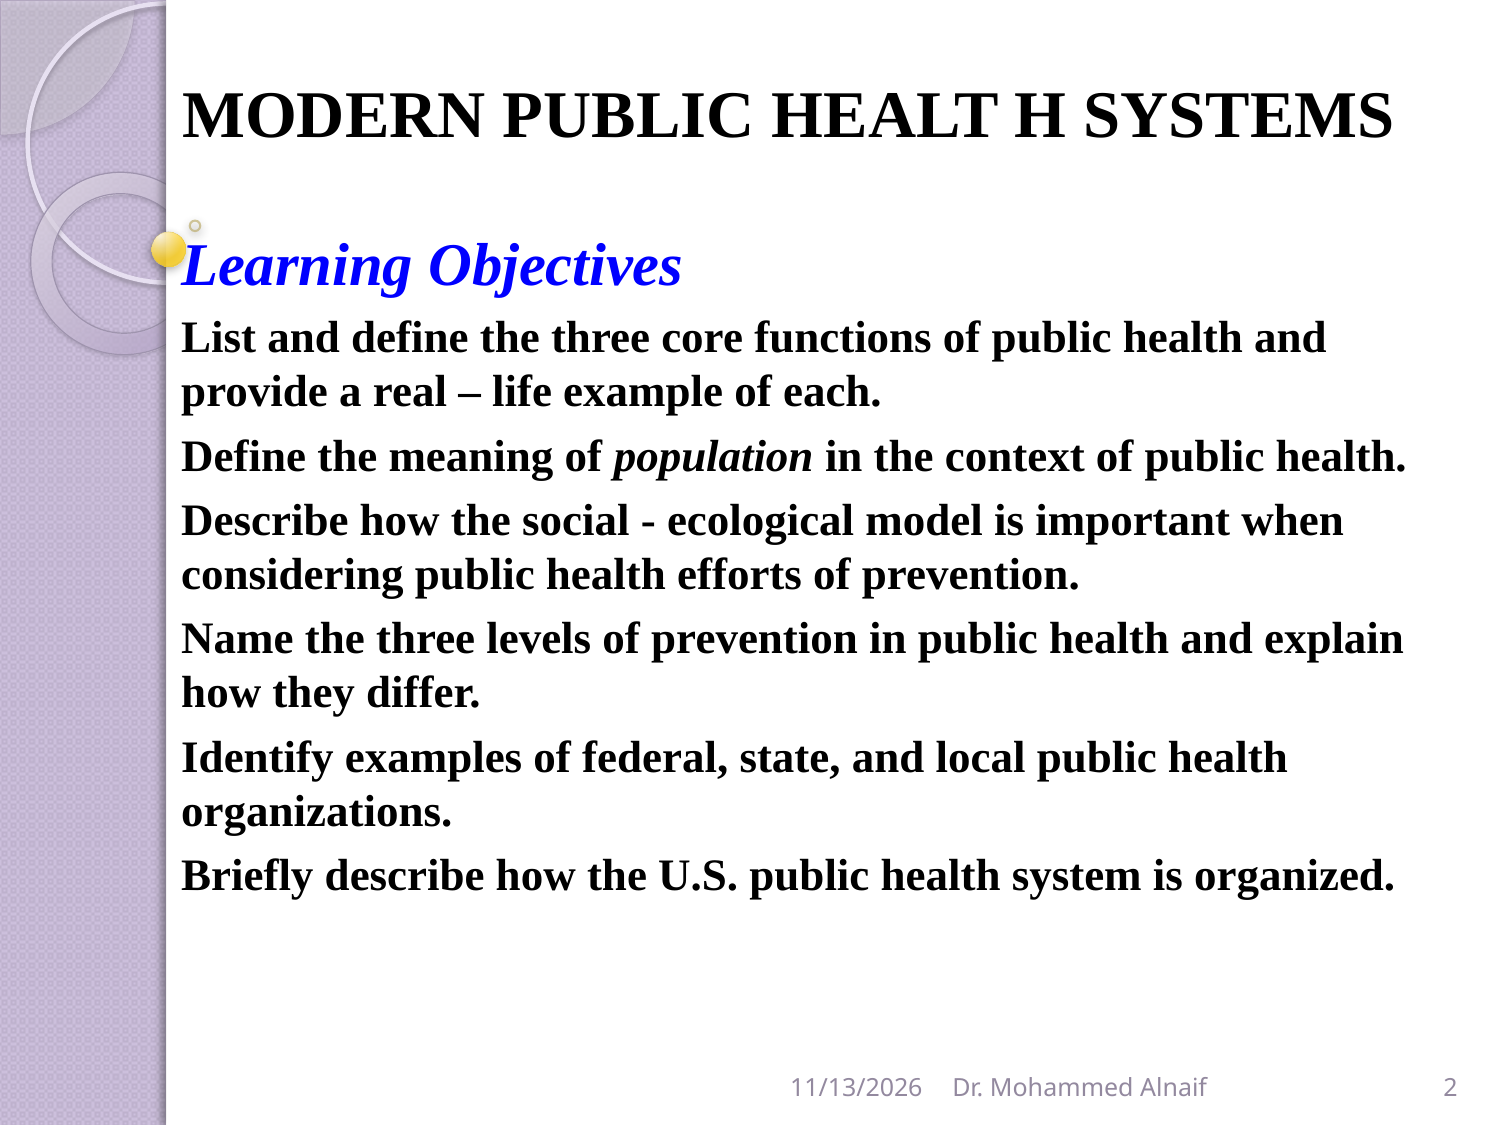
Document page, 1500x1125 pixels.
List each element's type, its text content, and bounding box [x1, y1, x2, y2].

subtitle Learning Objectives List and define the three core functions of public health and provide a real – life example of each. Define the meaning of population in the context of public health. Describe how the social - ecological model is important when considering public health efforts of prevention. Name the three levels of prevention in public health and explain how they differ. Identify examples of federal, state, and local public health organizations. Briefly describe how the U.S. public health system is organized. [162, 224, 1425, 1013]
slide_number 2 [1413, 1034, 1488, 1113]
title MODERN PUBLIC HEALT H SYSTEMS [137, 62, 1413, 159]
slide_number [587, 1034, 937, 1113]
footer Dr. Mohammed Alnaif [937, 1034, 1413, 1113]
